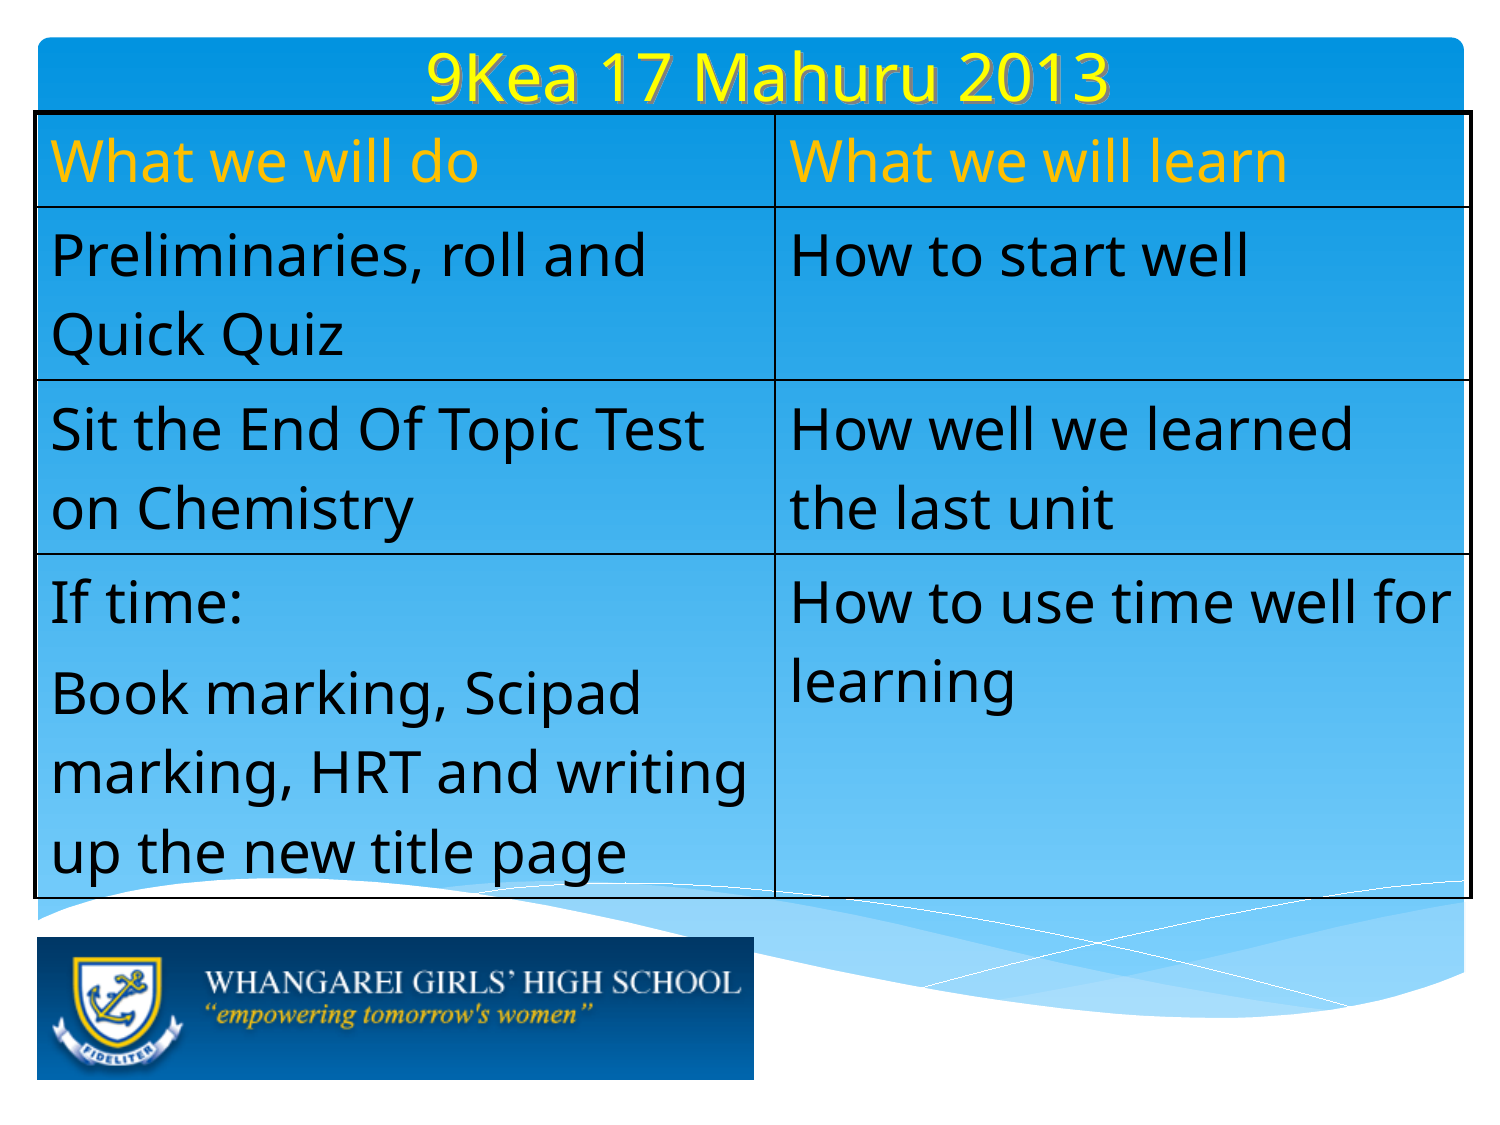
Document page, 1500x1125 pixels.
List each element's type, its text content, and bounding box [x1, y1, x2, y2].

table_cell How to start well [776, 208, 1469, 379]
table_cell Sit the End Of Topic Test on Chemistry [37, 381, 774, 553]
table_cell How well we learned the last unit [776, 381, 1469, 553]
text_box 9Kea 17 Mahuru 2013 [162, 24, 1375, 110]
table_cell Preliminaries, roll and Quick Quiz [37, 208, 774, 379]
table_cell If time: Book marking, Scipad marking, HRT and writing up the new title page [37, 555, 774, 897]
table_cell How to use time well for learning [776, 555, 1469, 897]
table_header What we will learn [776, 115, 1469, 206]
table_header What we will do [37, 115, 774, 206]
picture [37, 937, 754, 1080]
